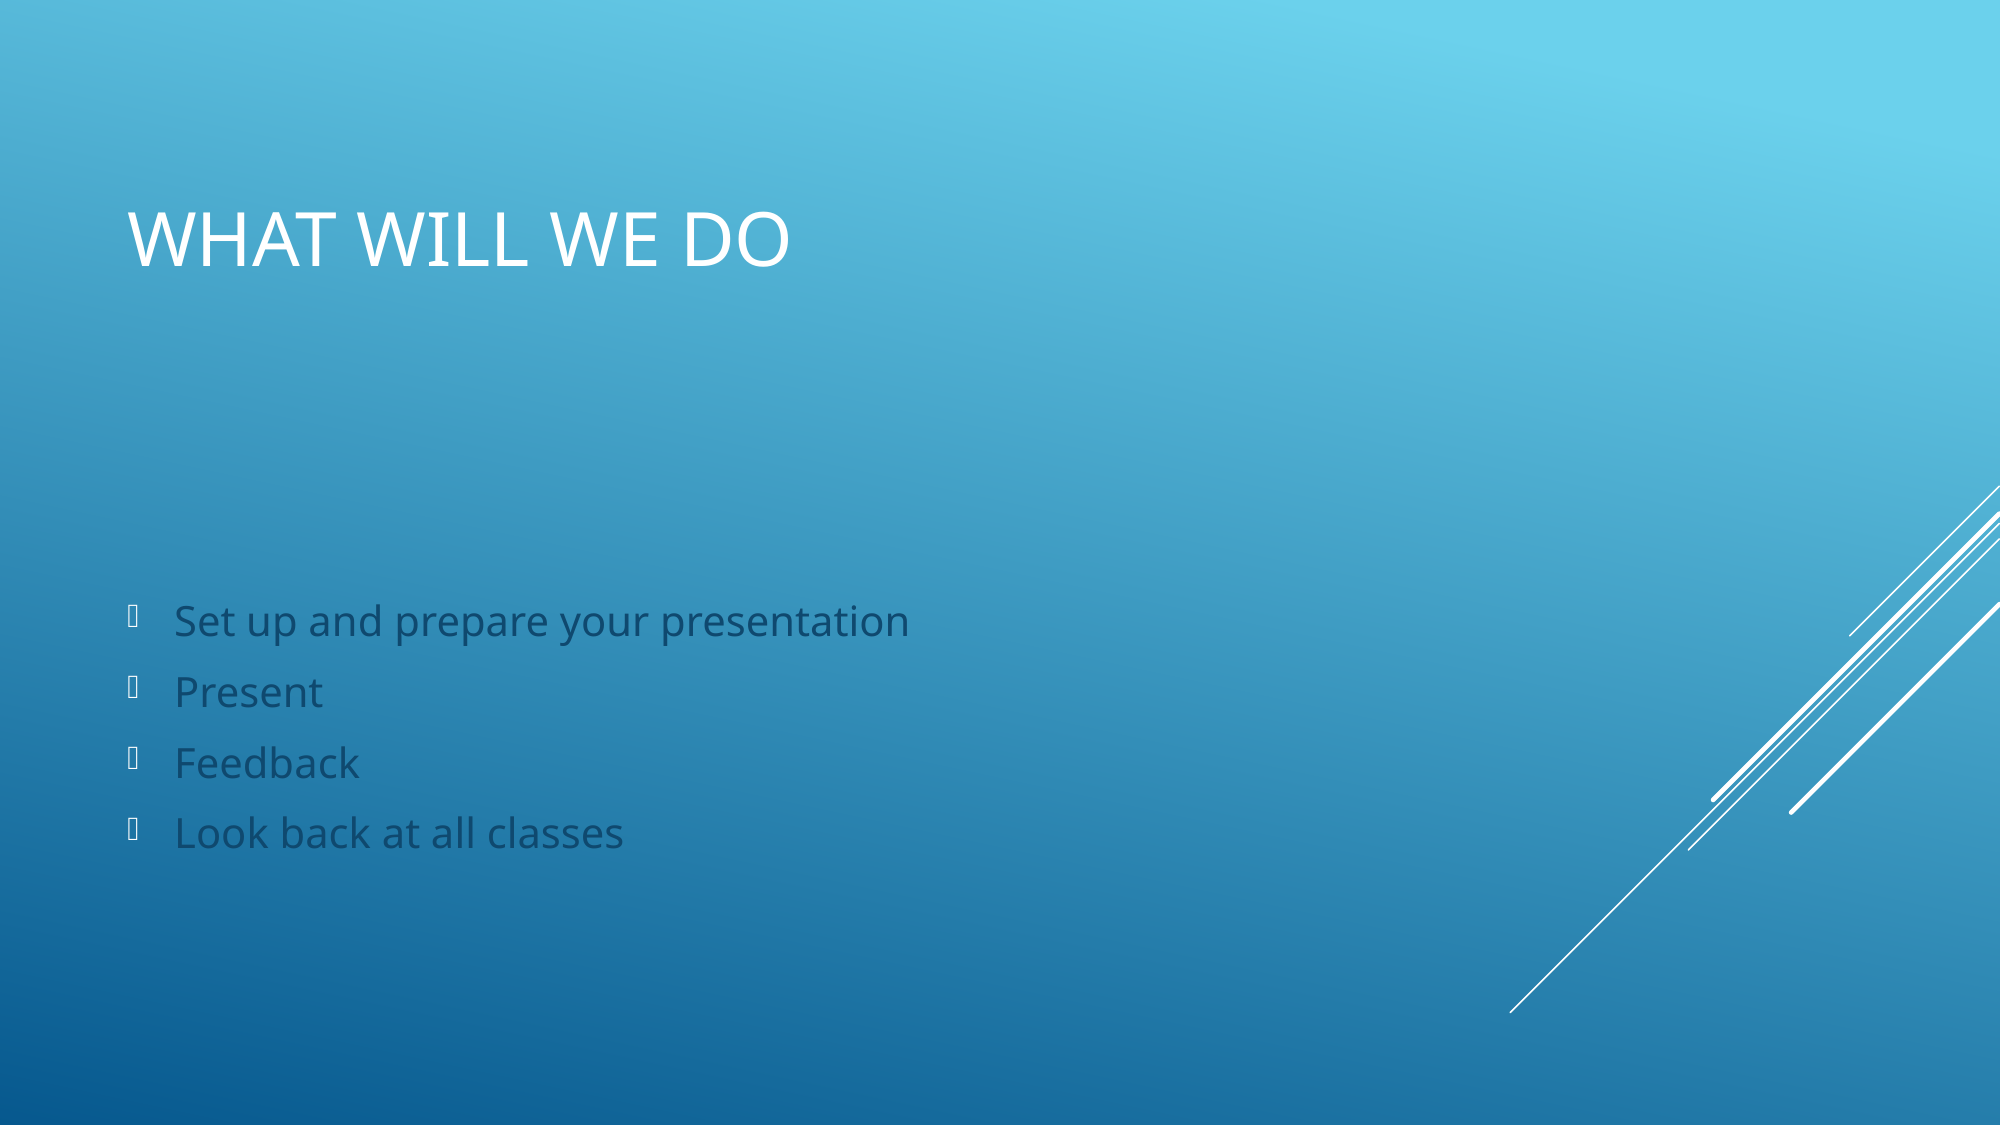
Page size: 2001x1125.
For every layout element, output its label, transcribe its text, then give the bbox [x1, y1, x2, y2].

list Set up and prepare your presentation Present Feedback Look back at all classes [112, 429, 1513, 1023]
title What will we do [112, 112, 1513, 360]
